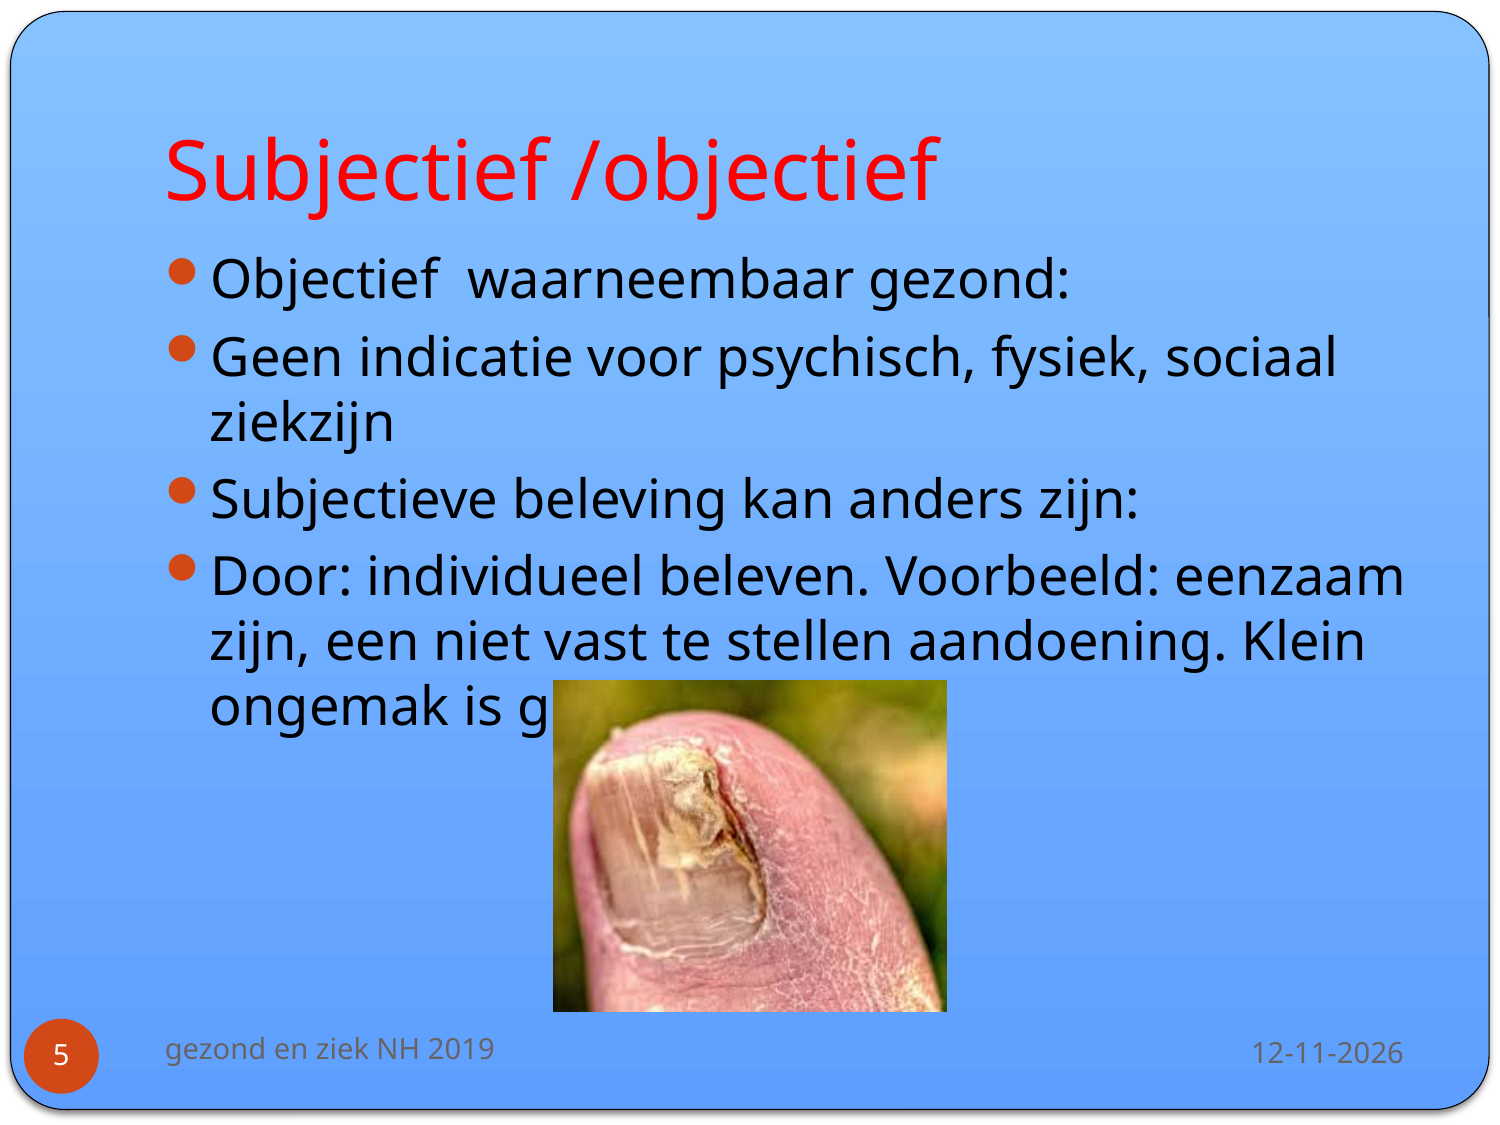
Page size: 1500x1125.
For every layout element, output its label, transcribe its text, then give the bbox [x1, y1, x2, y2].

title Subjectief /objectief [150, 45, 1425, 233]
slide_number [1012, 1015, 1419, 1094]
slide_number 5 [23, 1018, 99, 1094]
list Objectief waarneembaar gezond: Geen indicatie voor psychisch, fysiek, sociaal ziekzijn Subjectieve beleving kan anders zijn: Door: individueel beleven. Voorbeeld: eenzaam zijn, een niet vast te stellen aandoening. Klein ongemak is groot ???? [150, 237, 1425, 988]
footer gezond en ziek NH 2019 [150, 1012, 800, 1088]
picture [553, 680, 947, 1012]
